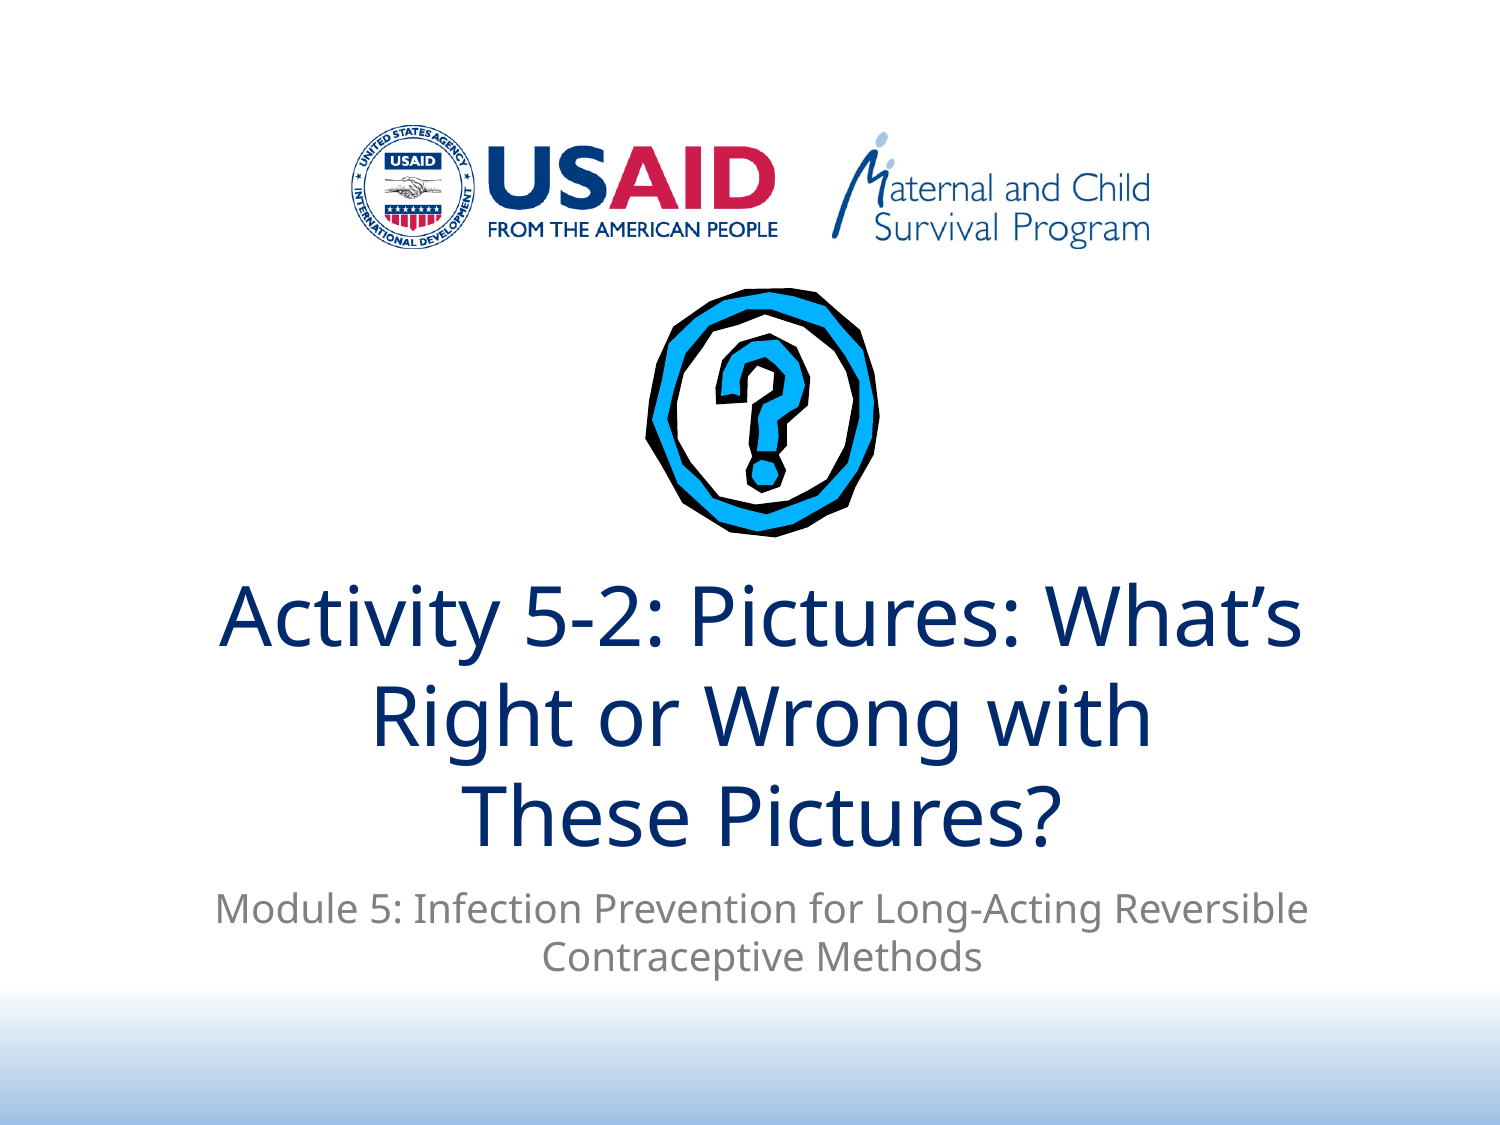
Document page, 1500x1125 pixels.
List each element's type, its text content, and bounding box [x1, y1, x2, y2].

picture [645, 287, 880, 538]
title Activity 5-2: Pictures: What’s Right or Wrong with These Pictures? [125, 433, 1400, 872]
subtitle Module 5: Infection Prevention for Long-Acting Reversible Contraceptive Methods [125, 875, 1400, 988]
picture [832, 132, 1149, 249]
picture [351, 125, 789, 249]
